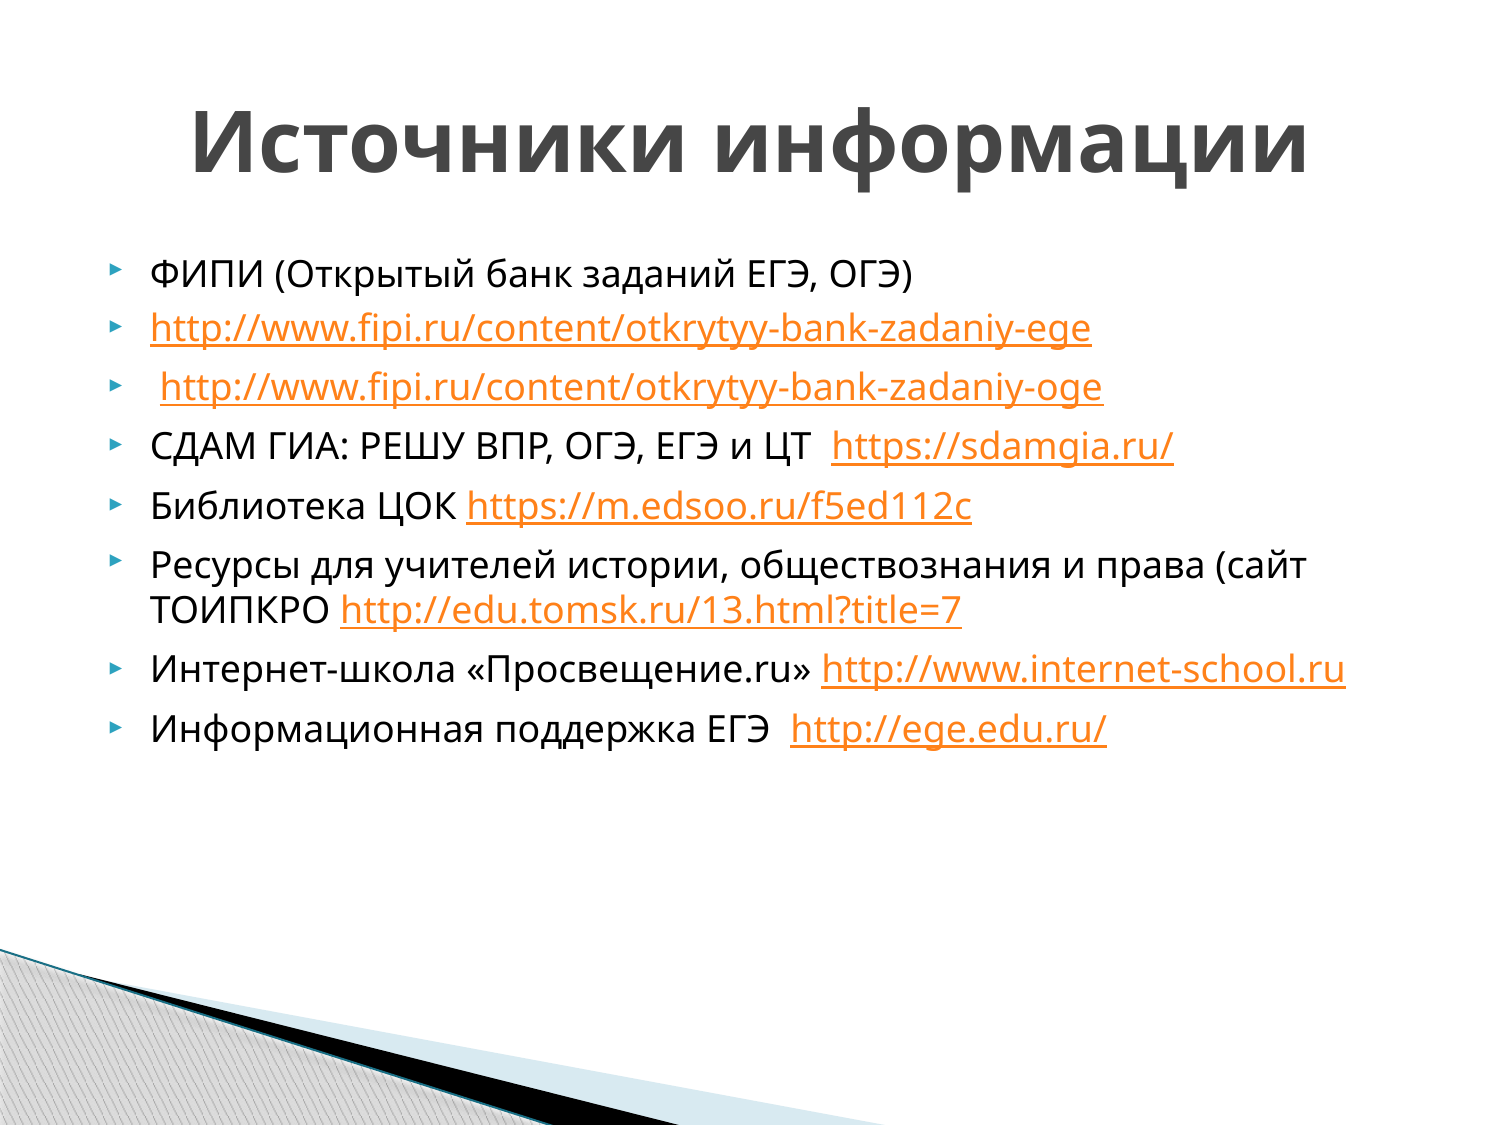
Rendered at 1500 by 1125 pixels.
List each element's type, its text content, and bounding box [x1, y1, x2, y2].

list ФИПИ (Открытый банк заданий ЕГЭ, ОГЭ) http://www.fipi.ru/content/otkrytyy-bank-zadaniy-ege http://www.fipi.ru/content/otkrytyy-bank-zadaniy-oge СДАМ ГИА: РЕШУ ВПР, ОГЭ, ЕГЭ и ЦТ https://sdamgia.ru/ Библиотека ЦОК https://m.edsoo.ru/f5ed112c Ресурсы для учителей истории, обществознания и права (сайт ТОИПКРО http://edu.tomsk.ru/13.html?title=7 Интернет-школа «Просвещение.ru» http://www.internet-school.ru Информационная поддержка ЕГЭ http://ege.edu.ru/ [75, 243, 1425, 986]
title Источники информации [75, 45, 1425, 233]
